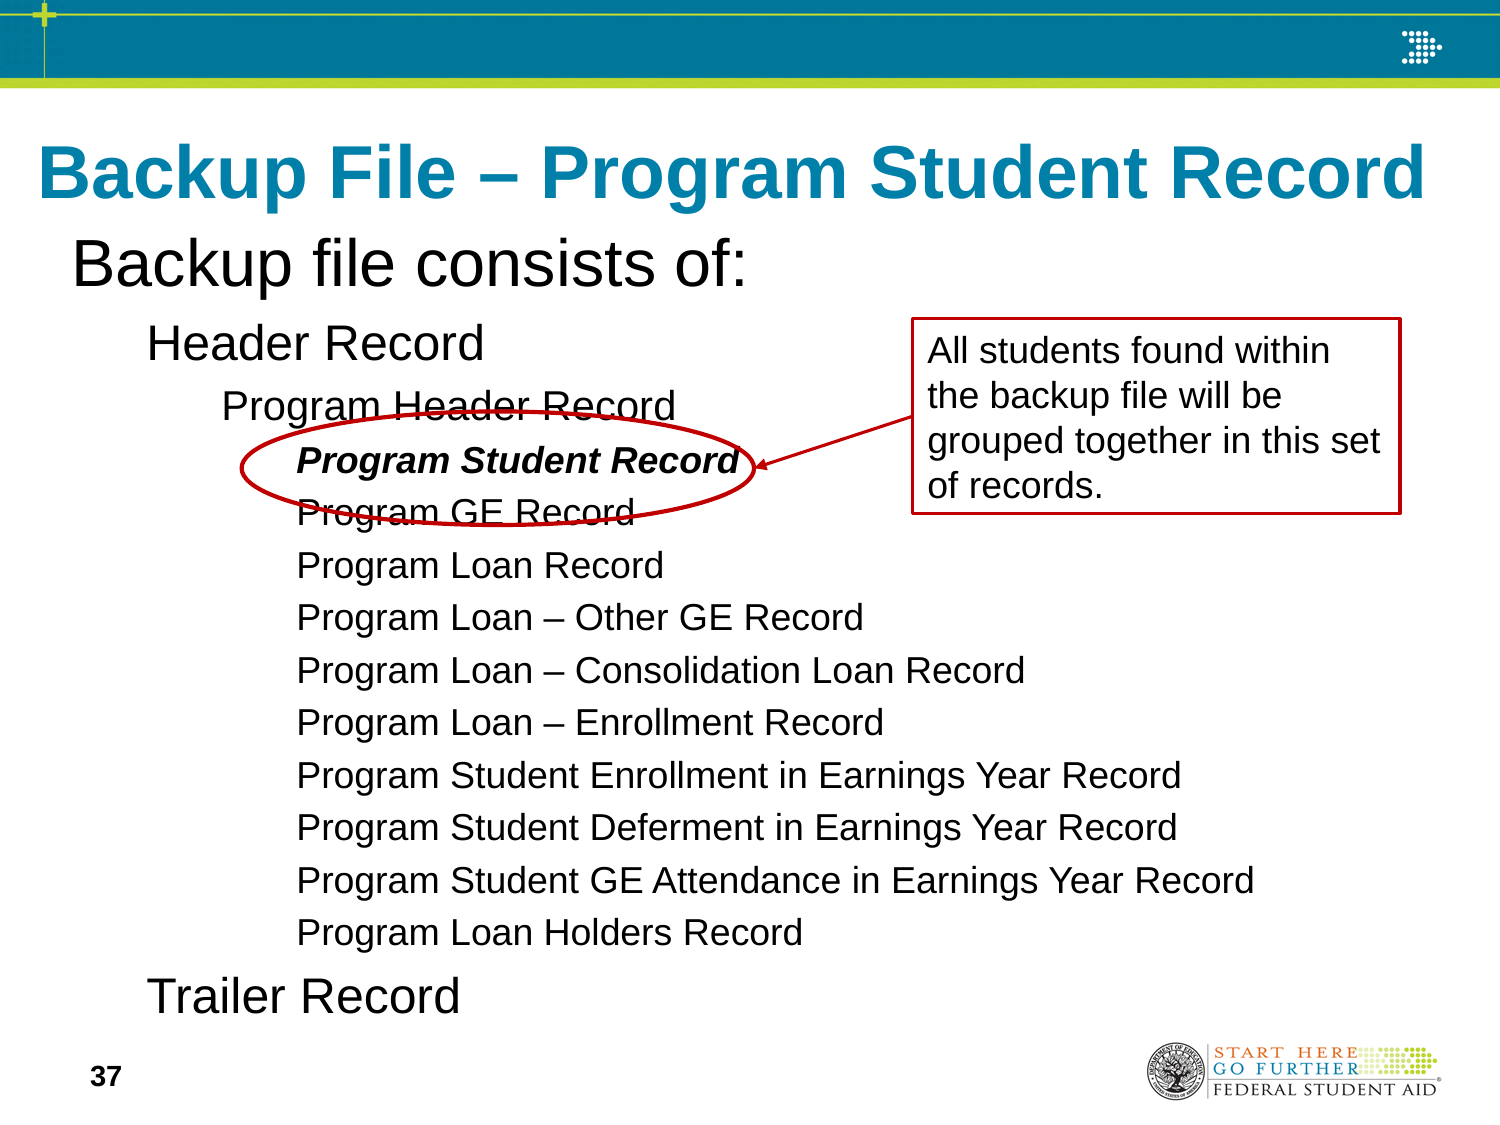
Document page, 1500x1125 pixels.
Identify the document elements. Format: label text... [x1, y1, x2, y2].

text_box [239, 409, 755, 528]
list Backup file consists of: Header Record Program Header Record Program Student Record Program GE Record Program Loan Record Program Loan – Other GE Record Program Loan – Consolidation Loan Record Program Loan – Enrollment Record Program Student Enrollment in Earnings Year Record Program Student Deferment in Earnings Year Record Program Student GE Attendance in Earnings Year Record Program Loan Holders Record Trailer Record [56, 212, 1444, 951]
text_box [753, 417, 913, 469]
picture [0, 78, 1500, 1125]
title Backup File – Program Student Record [12, 112, 1444, 226]
picture [0, 3, 1500, 26]
picture [1424, 32, 1428, 42]
text_box All students found within the backup file will be grouped together in this set of records. [912, 318, 1400, 514]
slide_number 37 [74, 1049, 388, 1125]
